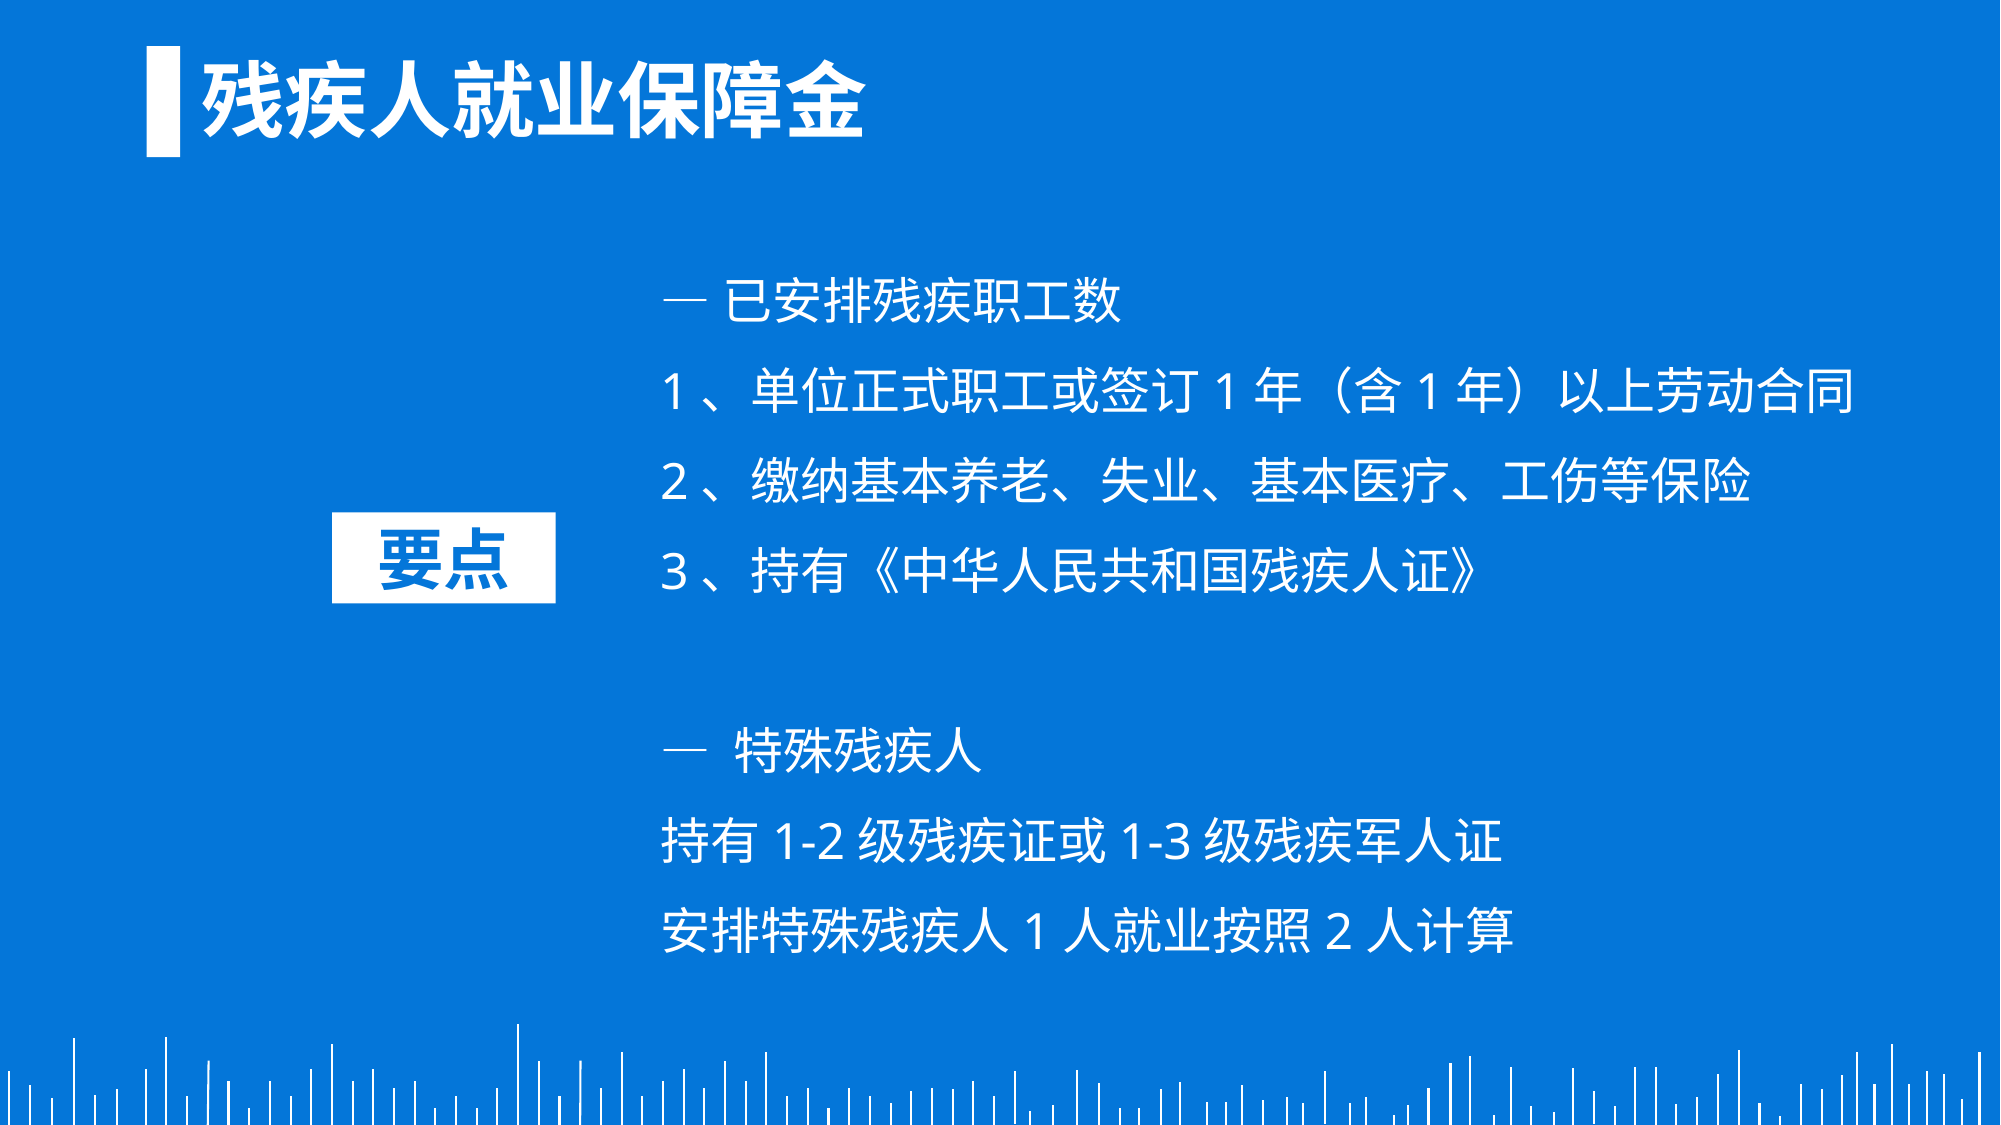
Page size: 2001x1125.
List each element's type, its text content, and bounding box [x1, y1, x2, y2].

text_box 要点 [331, 511, 557, 604]
text_box —已安排残疾职工数 1、单位正式职工或签订1年（含1年）以上劳动合同 2、缴纳基本养老、失业、基本医疗、工伤等保险 3、持有《中华人民共和国残疾人证》 — 特殊残疾人 持有1-2级残疾证或1-3级残疾军人证 安排特殊残疾人1人就业按照2人计算 [645, 232, 1894, 967]
text_box 残疾人就业保障金 [186, 41, 1189, 156]
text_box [8, 1024, 1980, 1125]
text_box [146, 45, 181, 158]
